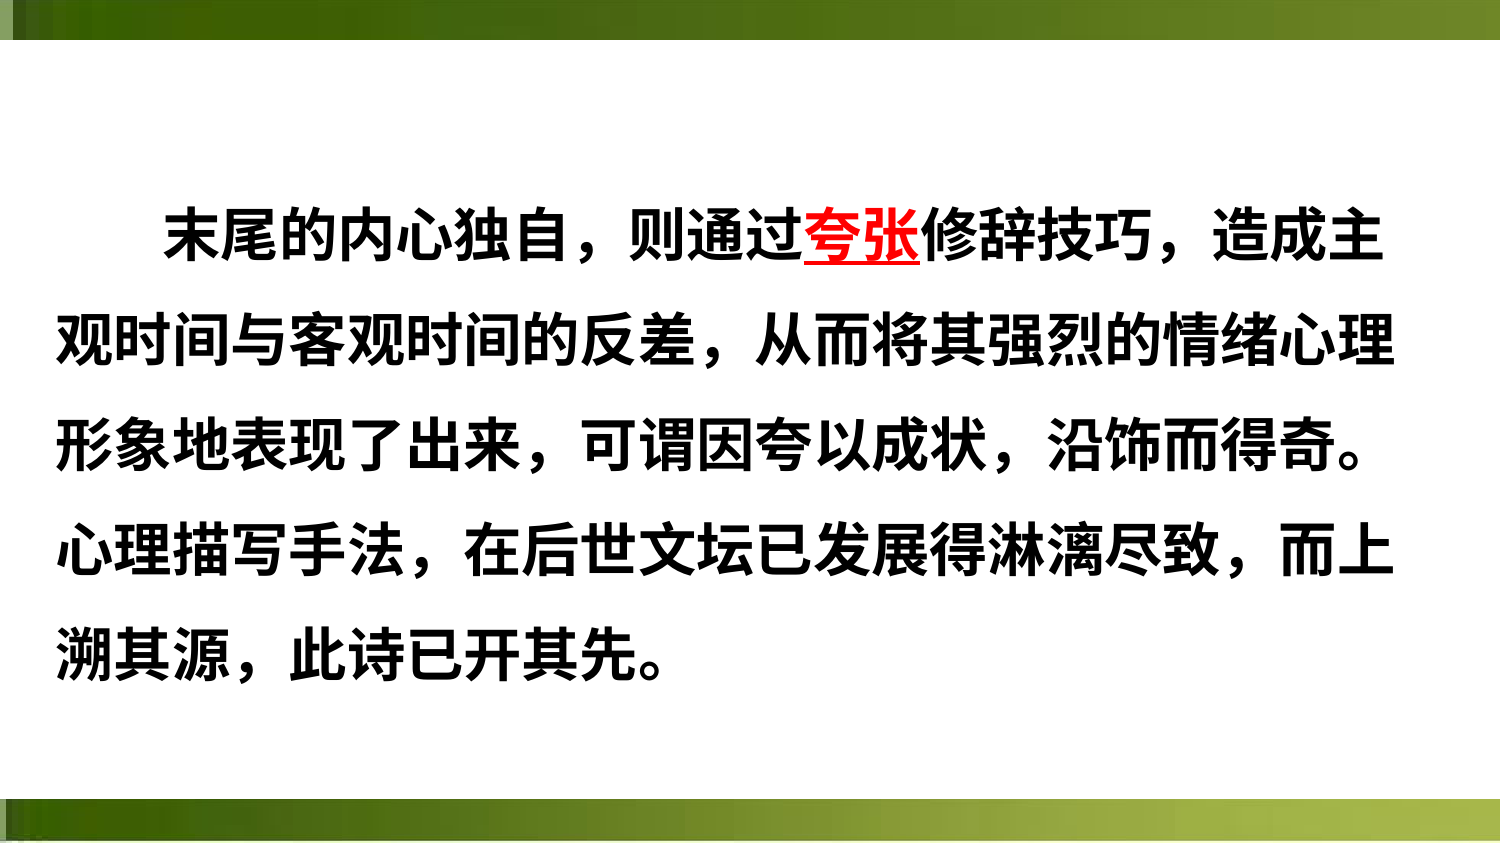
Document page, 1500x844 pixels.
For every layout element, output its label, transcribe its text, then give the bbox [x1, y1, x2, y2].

picture [0, 799, 1500, 843]
text_box 末尾的内心独自，则通过夸张修辞技巧，造成主观时间与客观时间的反差，从而将其强烈的情绪心理形象地表现了出来，可谓因夸以成状，沿饰而得奇。心理描写手法，在后世文坛已发展得淋漓尽致，而上溯其源，此诗已开其先。 [41, 156, 1459, 696]
picture [0, 0, 1500, 40]
